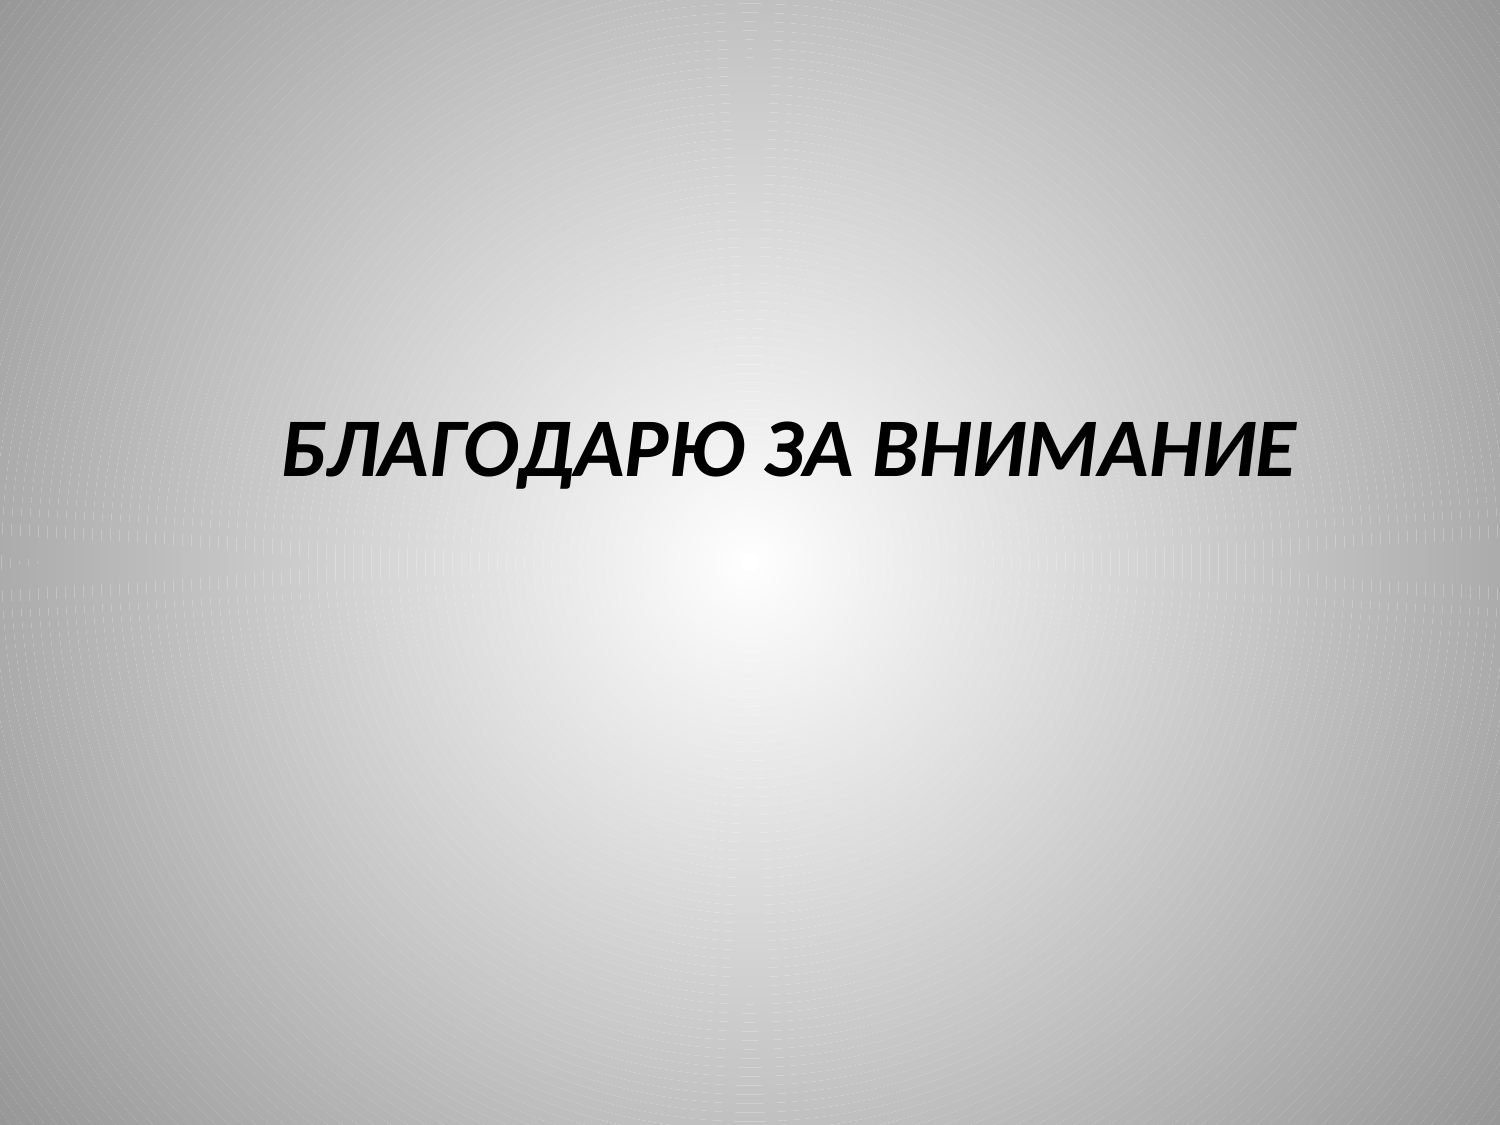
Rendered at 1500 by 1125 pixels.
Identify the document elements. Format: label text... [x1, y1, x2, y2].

title БЛАГОДАРЮ ЗА ВНИМАНИЕ [265, 385, 1388, 621]
